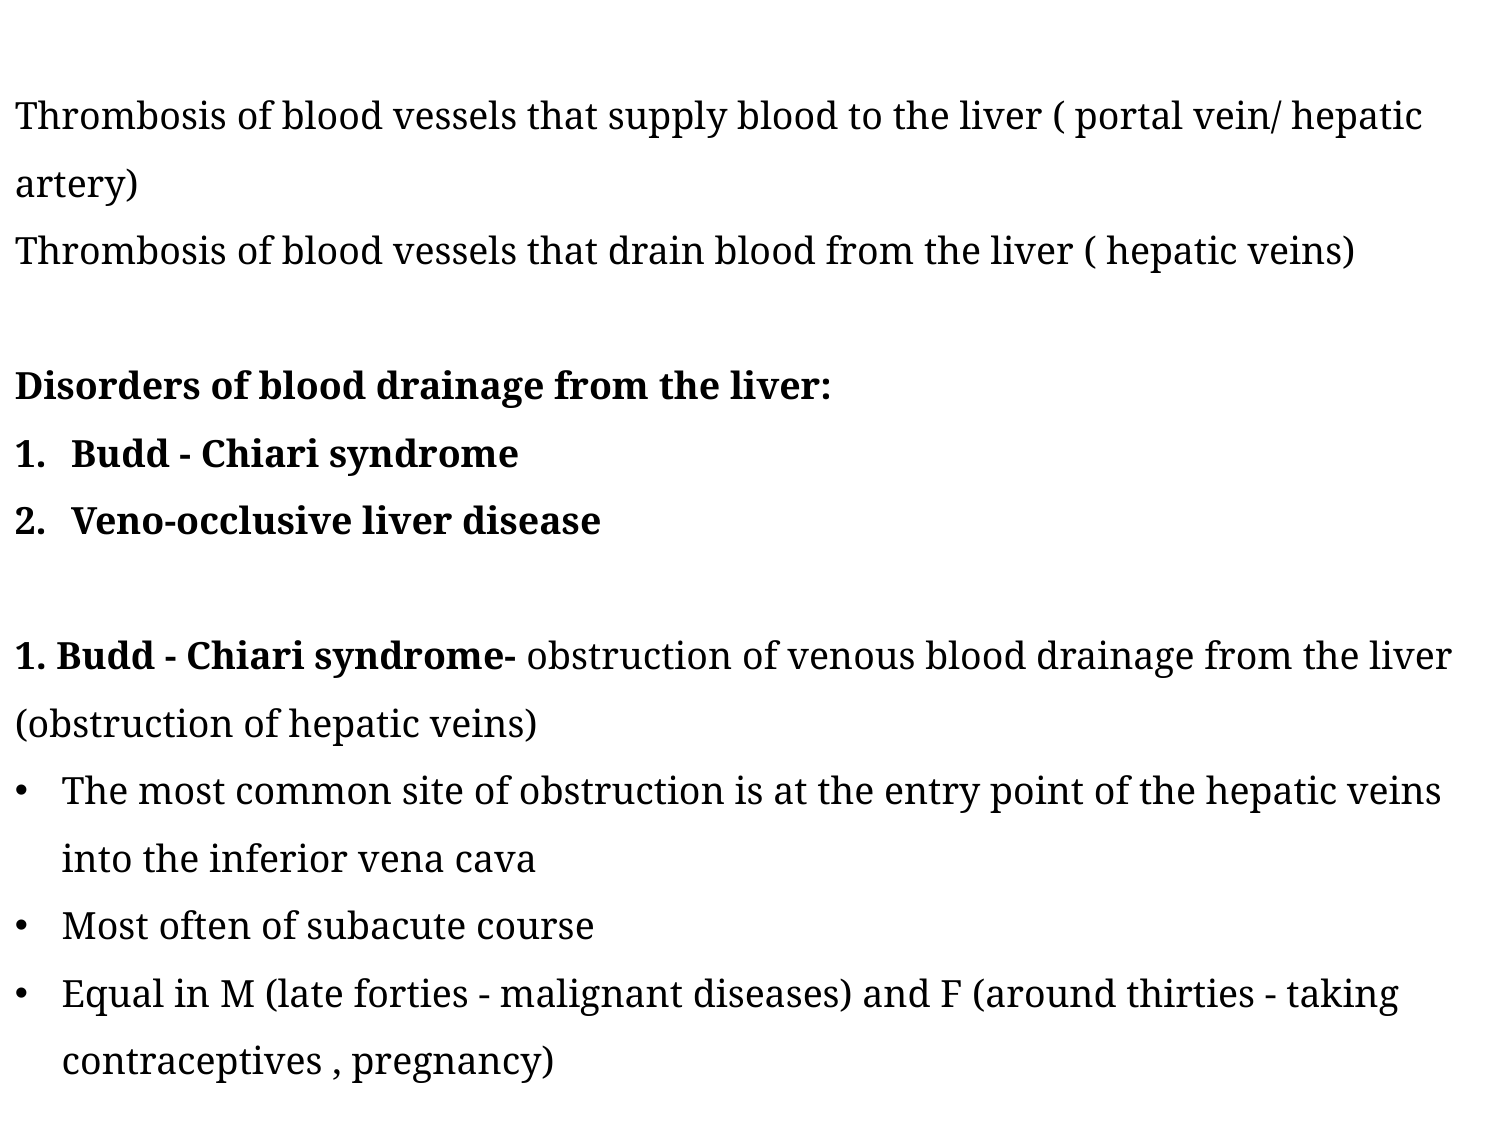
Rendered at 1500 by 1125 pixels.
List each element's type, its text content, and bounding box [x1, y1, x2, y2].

text_box Thrombosis of blood vessels that supply blood to the liver ( portal vein/ hepatic artery) Thrombosis of blood vessels that drain blood from the liver ( hepatic veins) Disorders of blood drainage from the liver: Budd - Chiari syndrome Veno-occlusive liver disease 1. Budd - Chiari syndrome- obstruction of venous blood drainage from the liver (obstruction of hepatic veins) The most common site of obstruction is at the entry point of the hepatic veins into the inferior vena cava Most often of subacute course Equal in M (late forties - malignant diseases) and F (around thirties - taking contraceptives , pregnancy) [0, 62, 1500, 1090]
